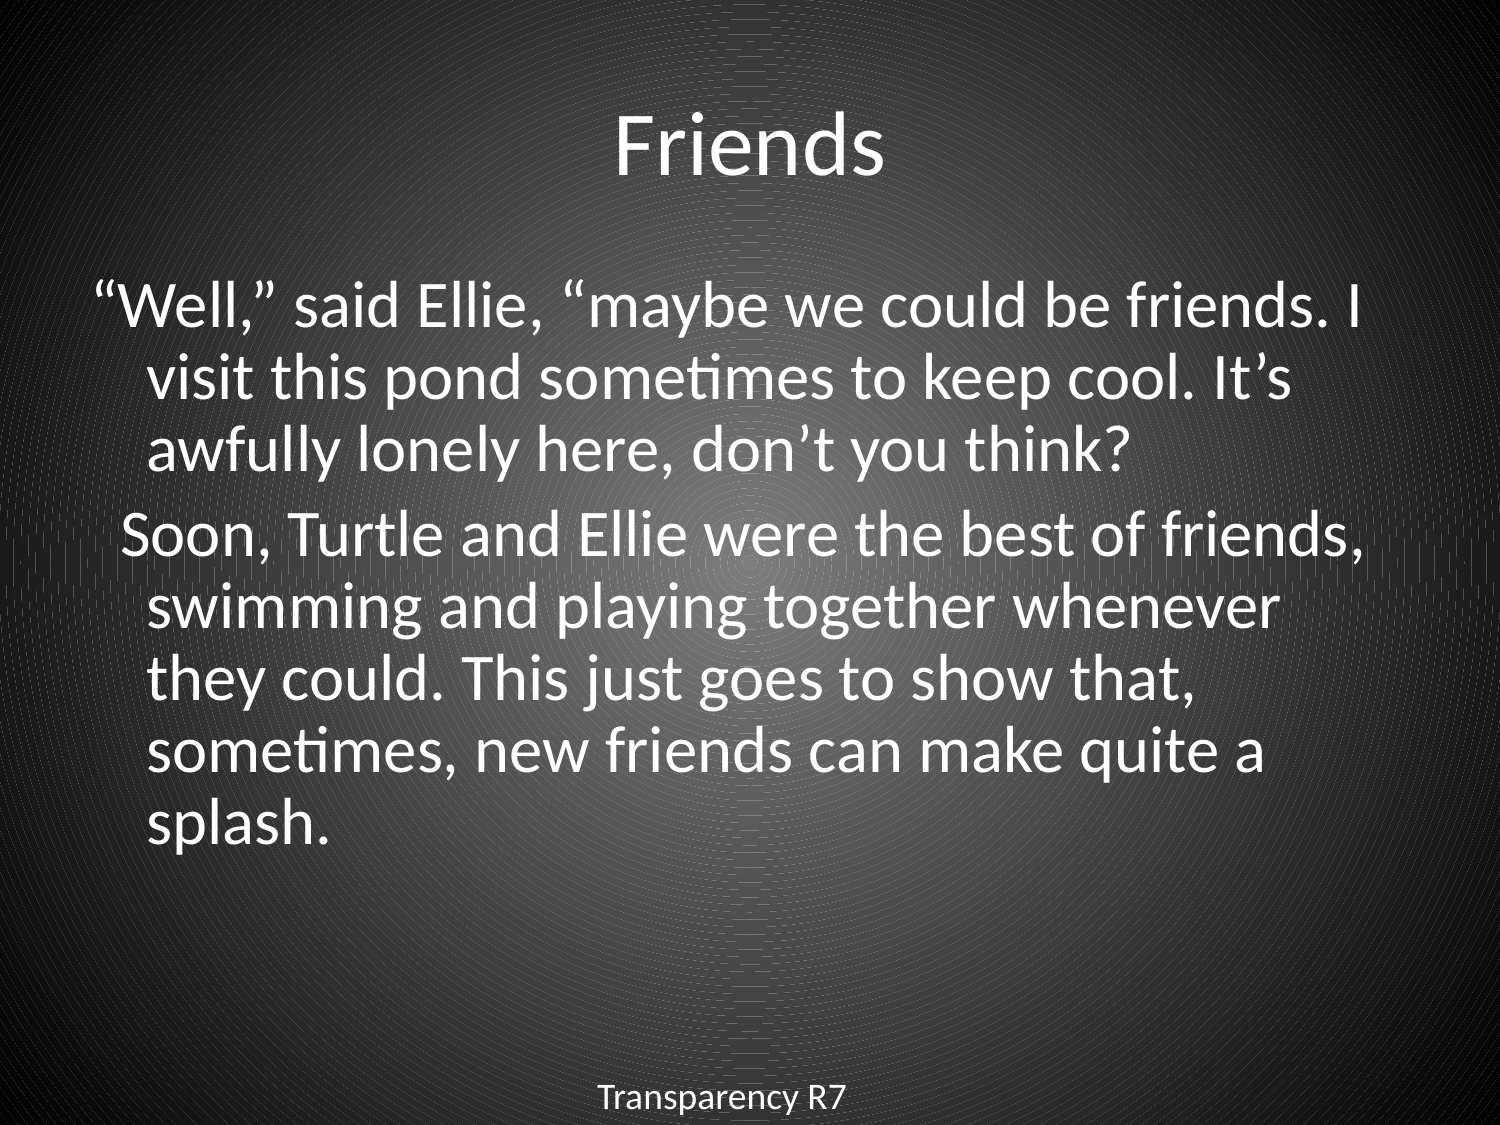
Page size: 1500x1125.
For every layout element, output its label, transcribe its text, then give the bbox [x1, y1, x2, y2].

title Friends [75, 45, 1425, 233]
text_box Transparency R7 [582, 1064, 862, 1124]
list “Well,” said Ellie, “maybe we could be friends. I visit this pond sometimes to keep cool. It’s awfully lonely here, don’t you think? Soon, Turtle and Ellie were the best of friends, swimming and playing together whenever they could. This just goes to show that, sometimes, new friends can make quite a splash. [75, 262, 1425, 1005]
